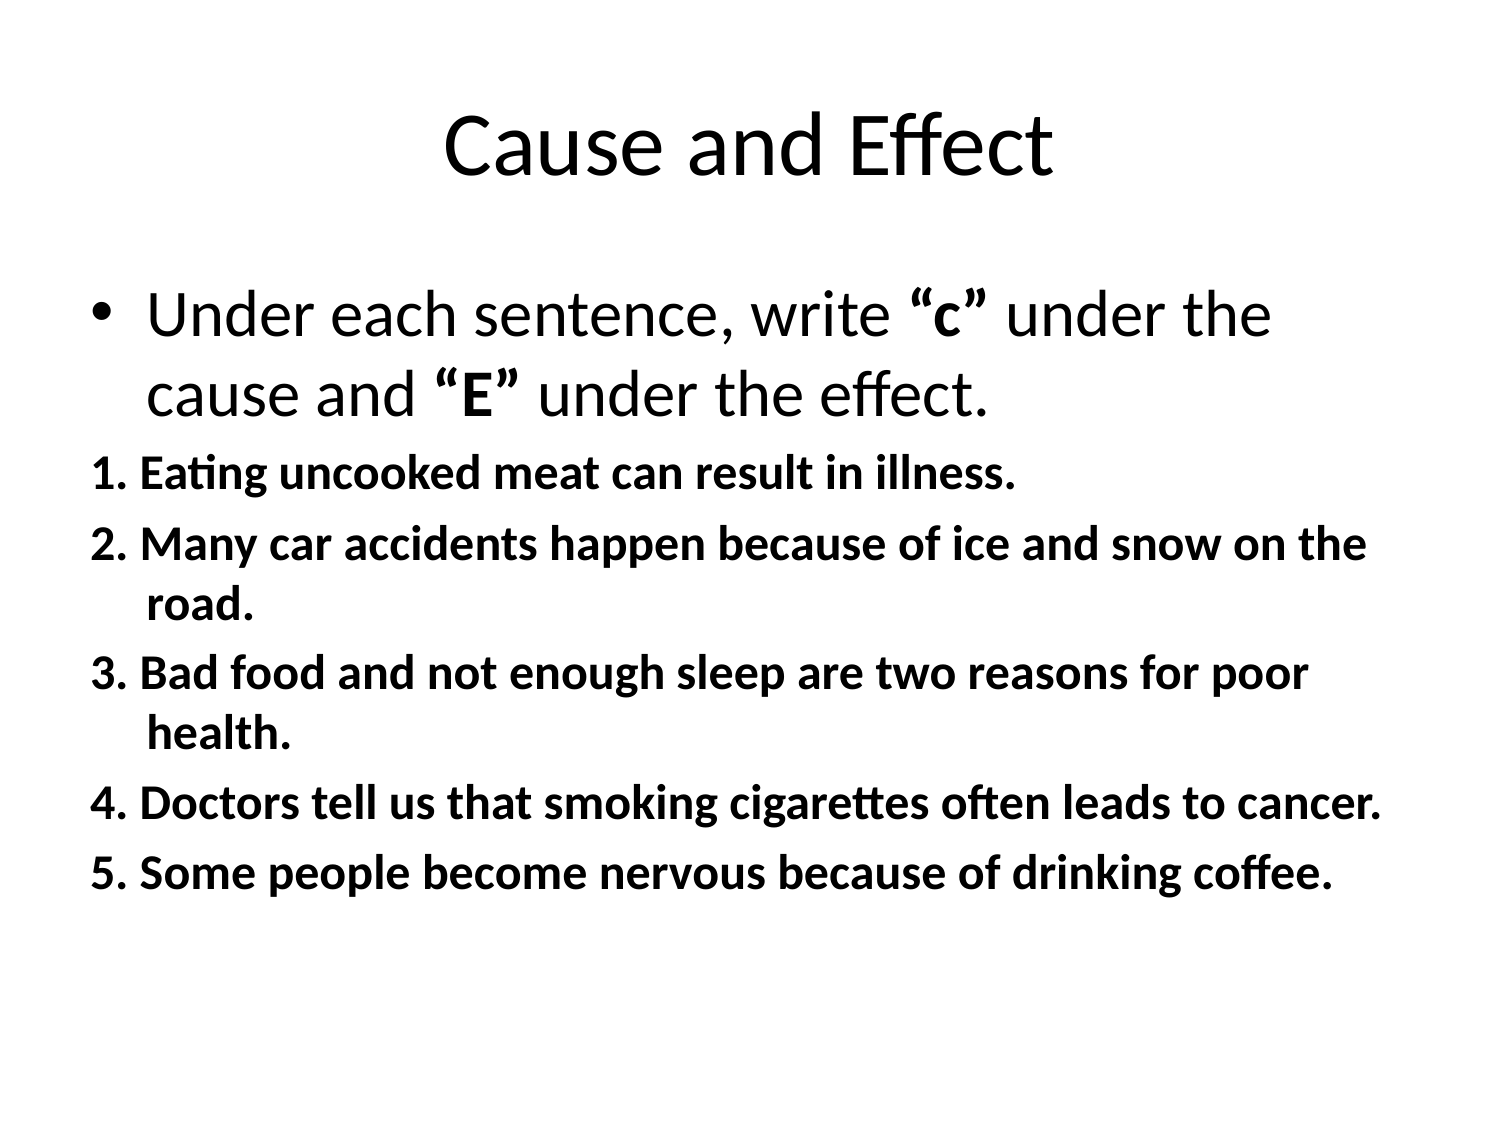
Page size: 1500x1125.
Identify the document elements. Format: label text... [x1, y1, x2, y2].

list Under each sentence, write “c” under the cause and “E” under the effect. 1. Eating uncooked meat can result in illness. 2. Many car accidents happen because of ice and snow on the road. 3. Bad food and not enough sleep are two reasons for poor health. 4. Doctors tell us that smoking cigarettes often leads to cancer. 5. Some people become nervous because of drinking coffee. [75, 262, 1425, 1005]
title Cause and Effect [75, 45, 1425, 233]
